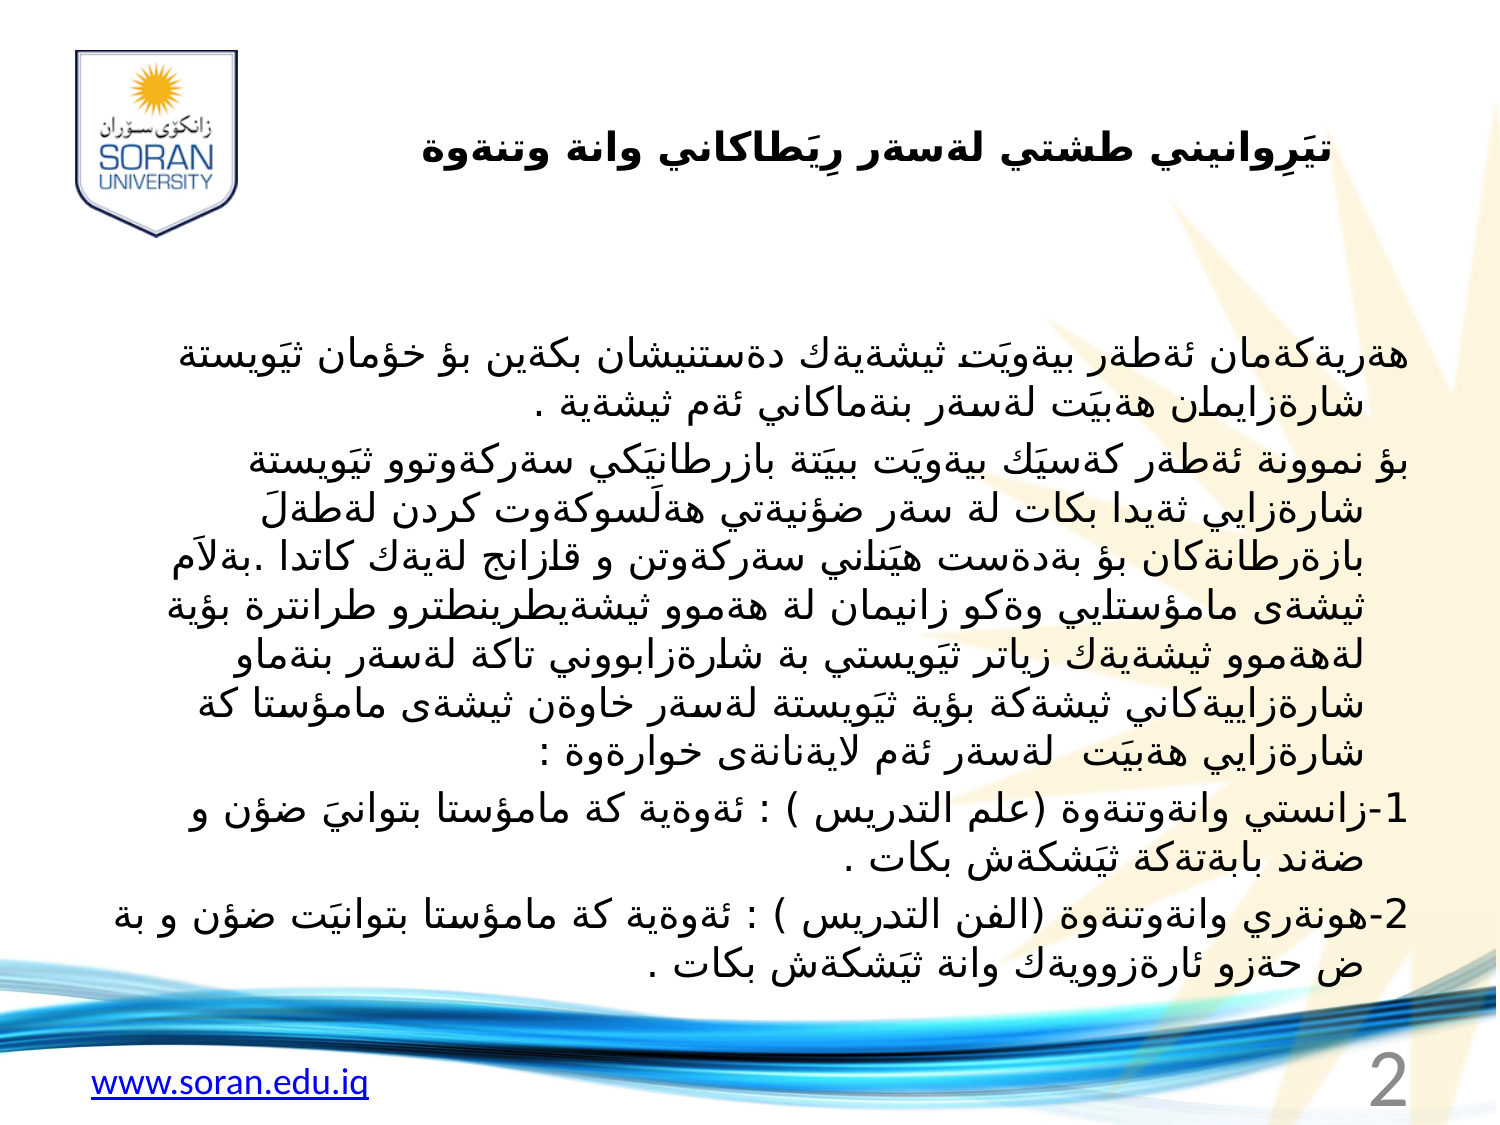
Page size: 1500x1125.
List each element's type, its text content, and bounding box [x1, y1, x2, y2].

picture [75, 50, 238, 238]
slide_number 2 [1074, 1042, 1425, 1103]
picture [0, 99, 1500, 1125]
title تيَرِوانيني طشتي لةسةر رِيَطاكاني وانة وتنةوة [398, 105, 1425, 233]
list هةريةكةمان ئةطةر بيةويَت ثيشةيةك دةستنيشان بكةين بؤ خؤمان ثيَويستة شارةزايمان هةبيَت لةسةر بنةماكاني ئةم ثيشةية . بؤ نموونة ئةطةر كةسيَك بيةويَت ببيَتة بازرطانيَكي سةركةوتوو ثيَويستة شارةزايي ثةيدا بكات لة سةر ضؤنيةتي هةلَسوكةوت كردن لةطةلَ بازةرطانةكان بؤ بةدةست هيَناني سةركةوتن و قازانج لةيةك كاتدا .بةلاَم ثيشةى مامؤستايي وةكو زانيمان لة هةموو ثيشةيطرينطترو طرانترة بؤية لةهةموو ثيشةيةك زياتر ثيَويستي بة شارةزابووني تاكة لةسةر بنةماو شارةزاييةكاني ثيشةكة بؤية ثيَويستة لةسةر خاوةن ثيشةى مامؤستا كة شارةزايي هةبيَت لةسةر ئةم لايةنانةى خوارةوة : 1-زانستي وانةوتنةوة (علم التدريس ) : ئةوةية كة مامؤستا بتوانيَ ضؤن و ضةند بابةتةكة ثيَشكةش بكات . 2-هونةري وانةوتنةوة (الفن التدريس ) : ئةوةية كة مامؤستا بتوانيَت ضؤن و بة ض حةزو ئارةزوويةك وانة ثيَشكةش بكات . [75, 262, 1425, 1005]
